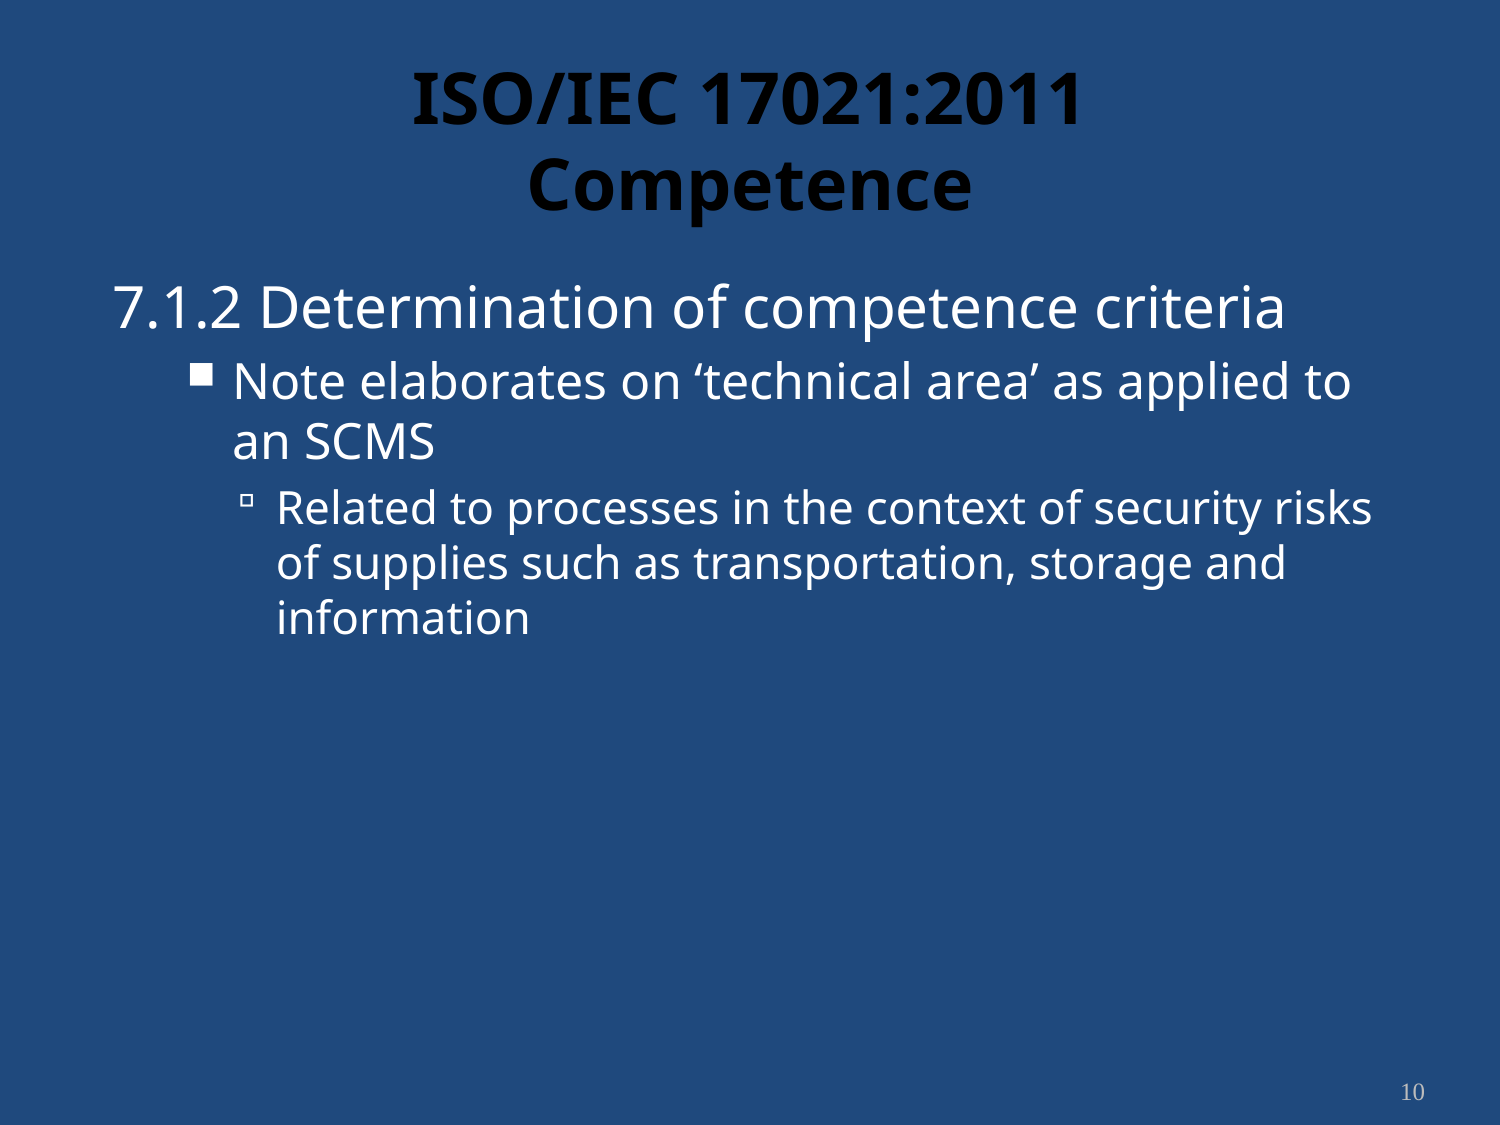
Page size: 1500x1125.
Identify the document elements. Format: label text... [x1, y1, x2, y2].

list 7.1.2 Determination of competence criteria Note elaborates on ‘technical area’ as applied to an SCMS Related to processes in the context of security risks of supplies such as transportation, storage and information [75, 262, 1425, 1035]
slide_number 10 [1299, 1052, 1425, 1113]
title ISO/IEC 17021:2011 Competence [75, 45, 1425, 233]
